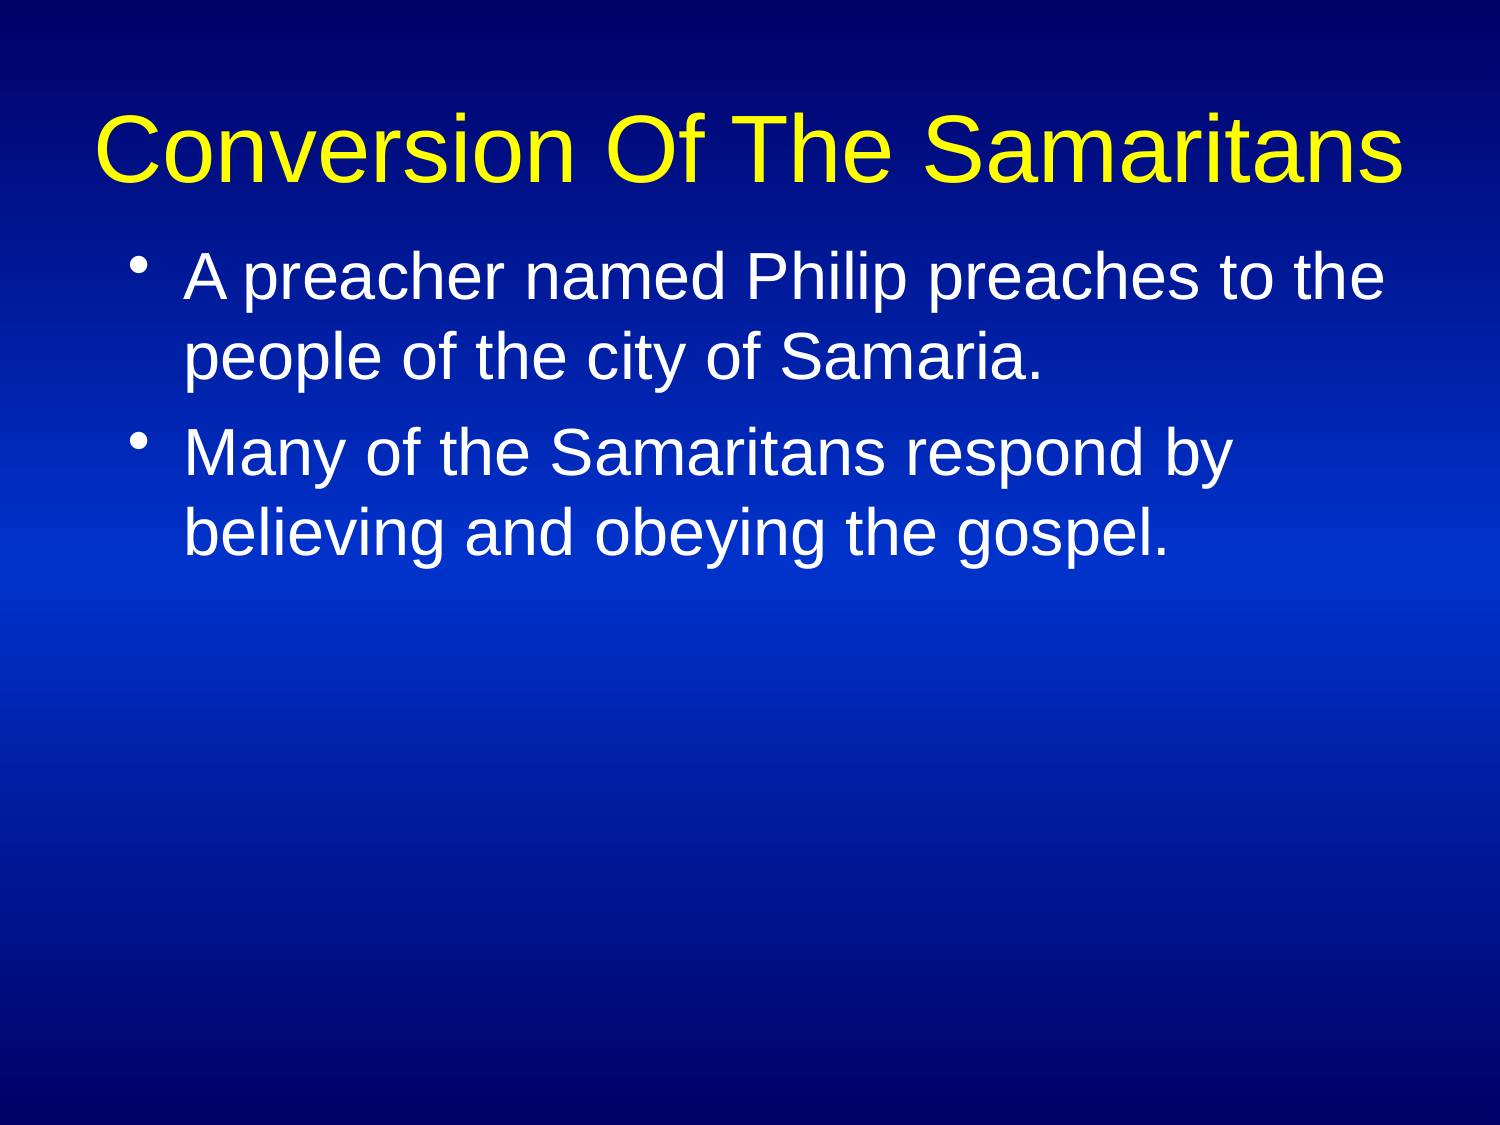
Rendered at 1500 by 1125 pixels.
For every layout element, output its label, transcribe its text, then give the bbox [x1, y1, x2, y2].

list A preacher named Philip preaches to the people of the city of Samaria. Many of the Samaritans respond by believing and obeying the gospel. [112, 224, 1463, 625]
title Conversion Of The Samaritans [37, 50, 1463, 238]
